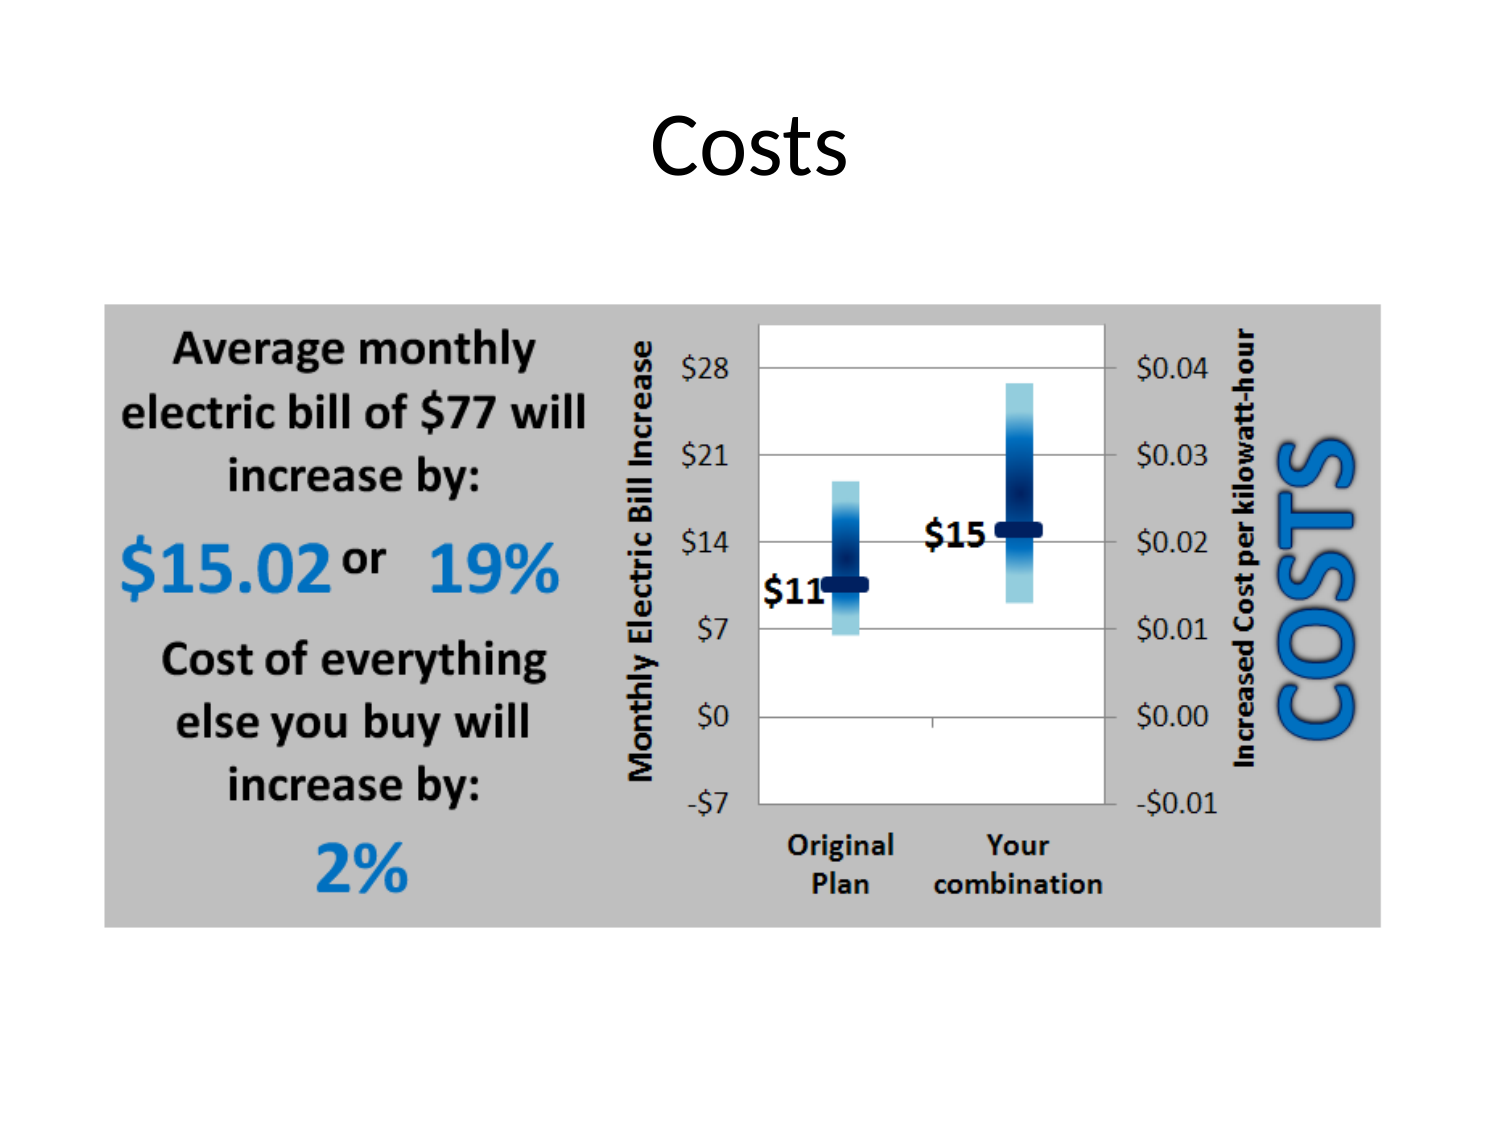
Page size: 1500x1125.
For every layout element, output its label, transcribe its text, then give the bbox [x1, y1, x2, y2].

picture [99, 299, 1388, 932]
title Costs [75, 45, 1425, 233]
